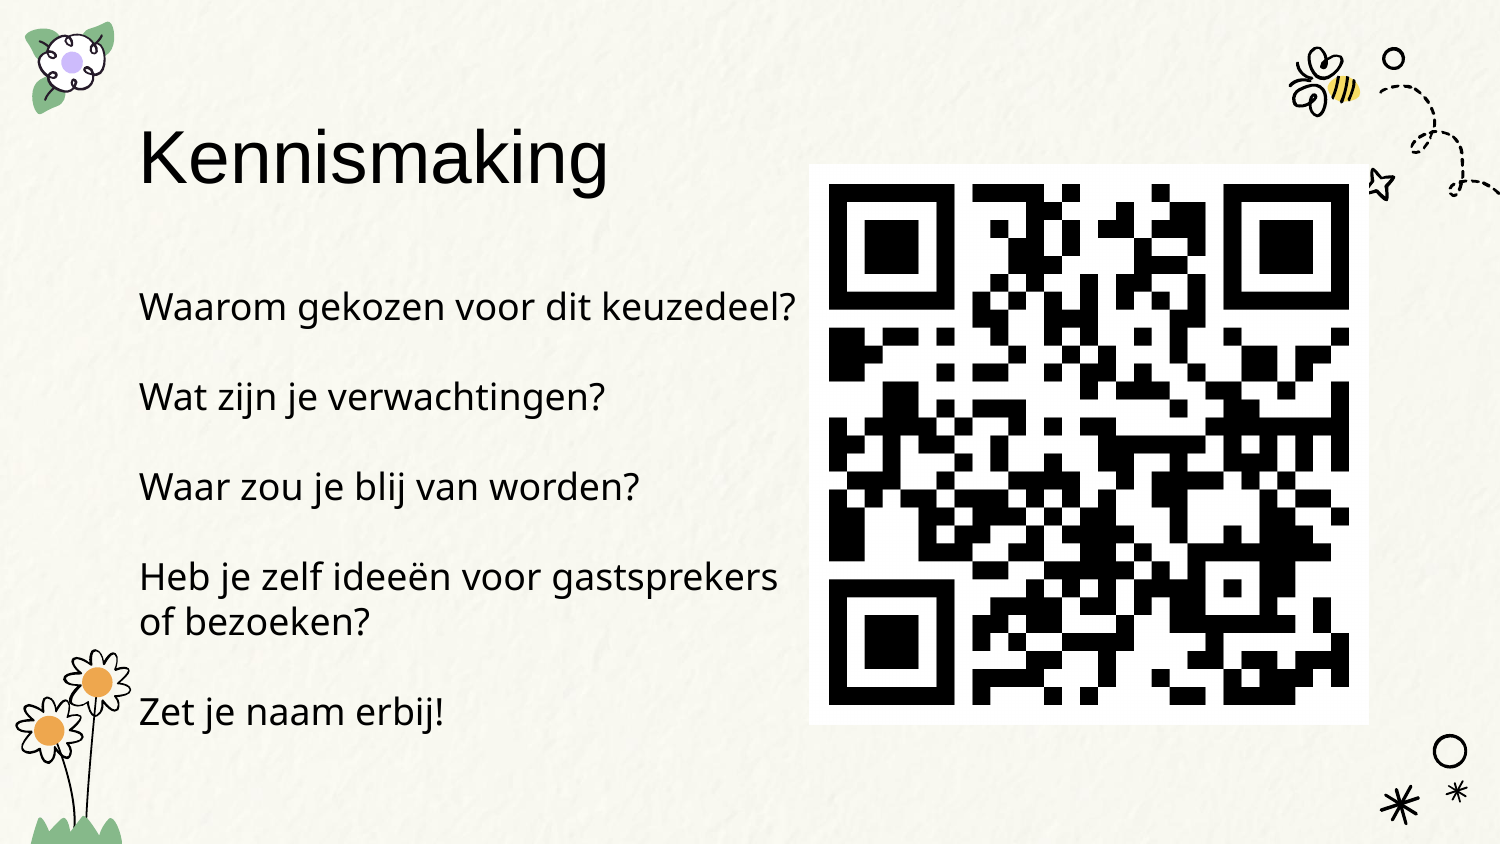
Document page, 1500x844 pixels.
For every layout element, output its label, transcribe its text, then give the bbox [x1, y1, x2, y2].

list Waarom gekozen voor dit keuzedeel? Wat zijn je verwachtingen? Waar zou je blij van worden? Heb je zelf ideeën voor gastsprekers of bezoeken? Zet je naam erbij! [123, 177, 1369, 809]
picture [64, 705, 93, 823]
picture [73, 687, 95, 712]
picture [0, 0, 1500, 844]
picture [1299, 87, 1322, 93]
picture [18, 699, 80, 760]
picture [67, 652, 123, 714]
title Kennismaking [123, 93, 1345, 177]
